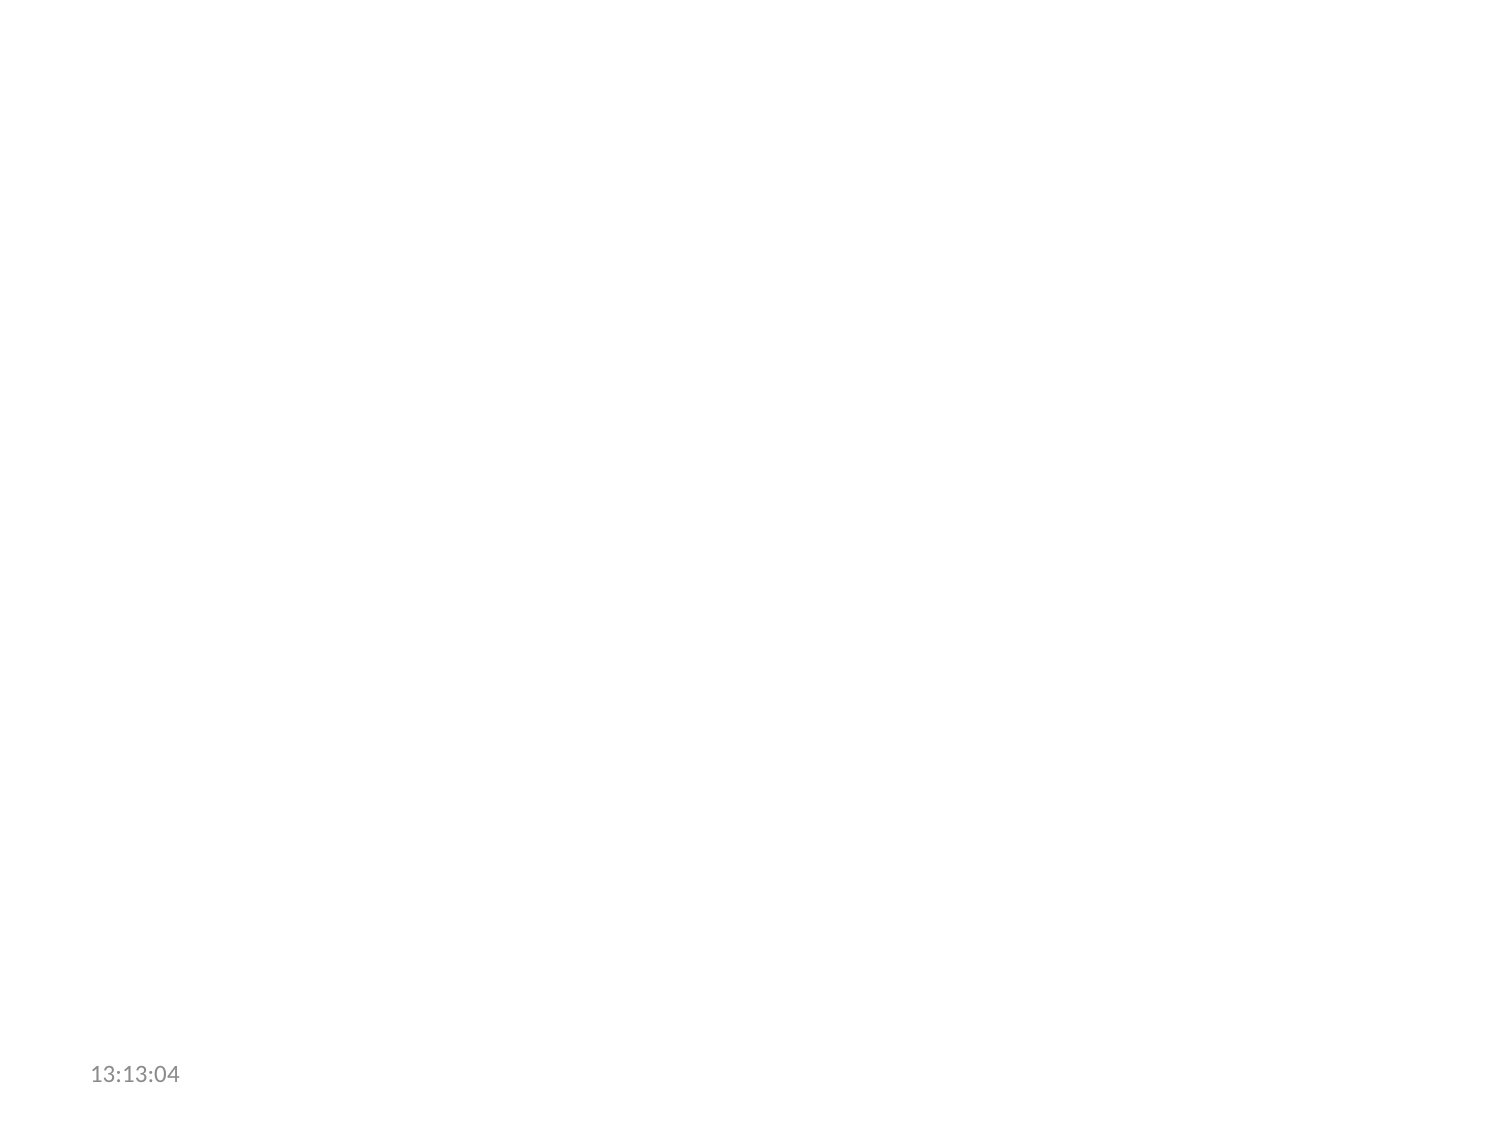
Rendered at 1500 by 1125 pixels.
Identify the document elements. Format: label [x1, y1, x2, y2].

slide_number [75, 1042, 425, 1103]
